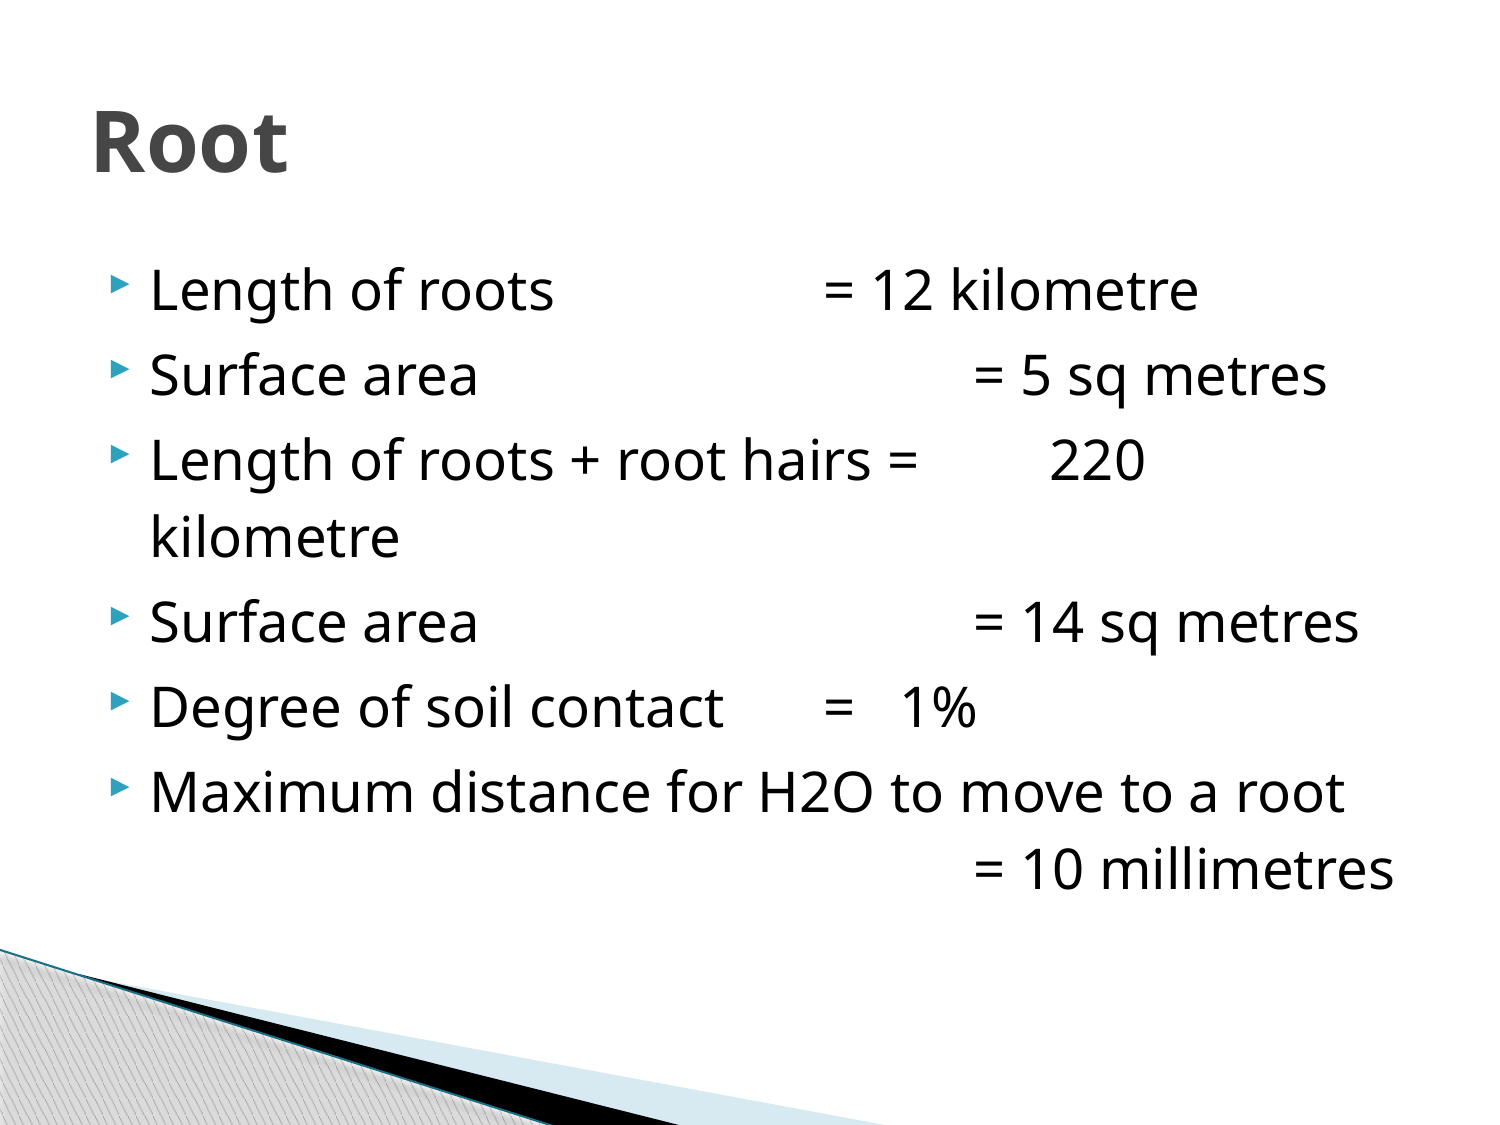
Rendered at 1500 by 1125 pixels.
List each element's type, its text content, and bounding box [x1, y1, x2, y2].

title Root [75, 45, 1425, 233]
list Length of roots = 12 kilometre Surface area = 5 sq metres Length of roots + root hairs = 220 kilometre Surface area = 14 sq metres Degree of soil contact = 1% Maximum distance for H2O to move to a root = 10 millimetres [75, 243, 1425, 986]
